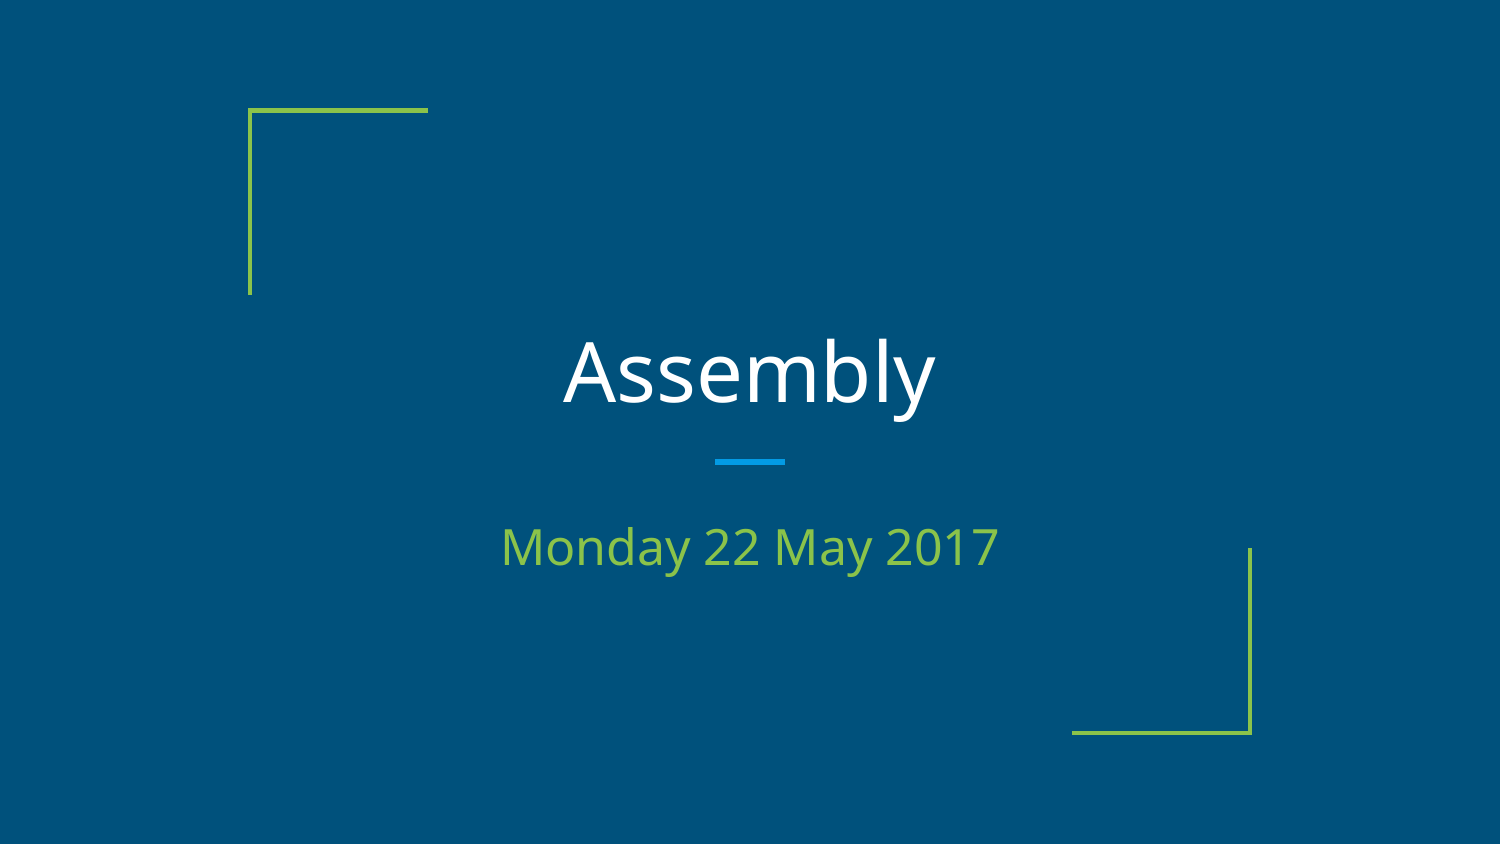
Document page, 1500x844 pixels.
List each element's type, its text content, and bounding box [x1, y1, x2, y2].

title Assembly [275, 195, 1225, 435]
subtitle Monday 22 May 2017 [275, 500, 1225, 650]
